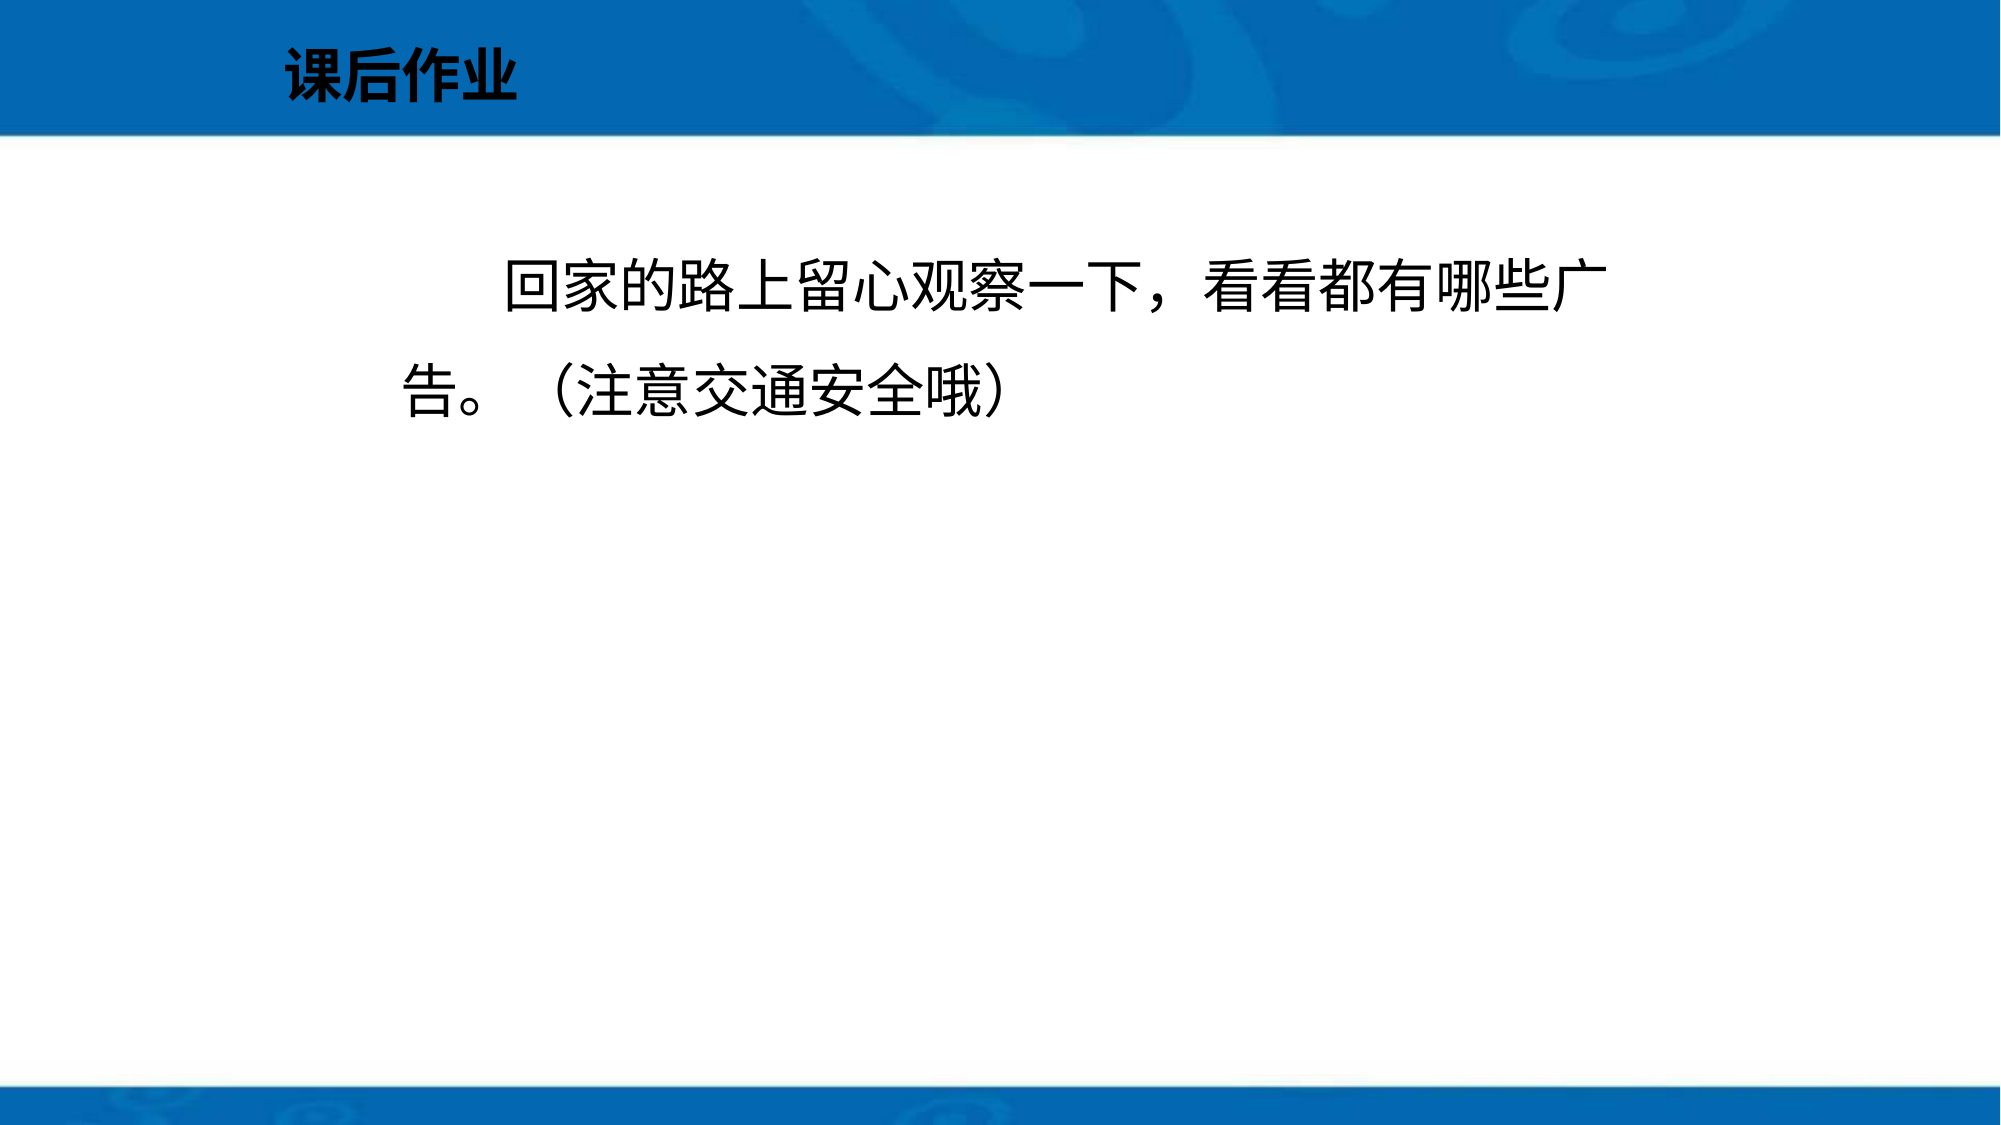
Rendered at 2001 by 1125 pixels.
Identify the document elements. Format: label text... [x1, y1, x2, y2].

title 课后作业 [268, 38, 1733, 119]
picture [0, 0, 2001, 1125]
text_box 回家的路上留心观察一下，看看都有哪些广告。（注意交通安全哦） [385, 206, 1660, 406]
